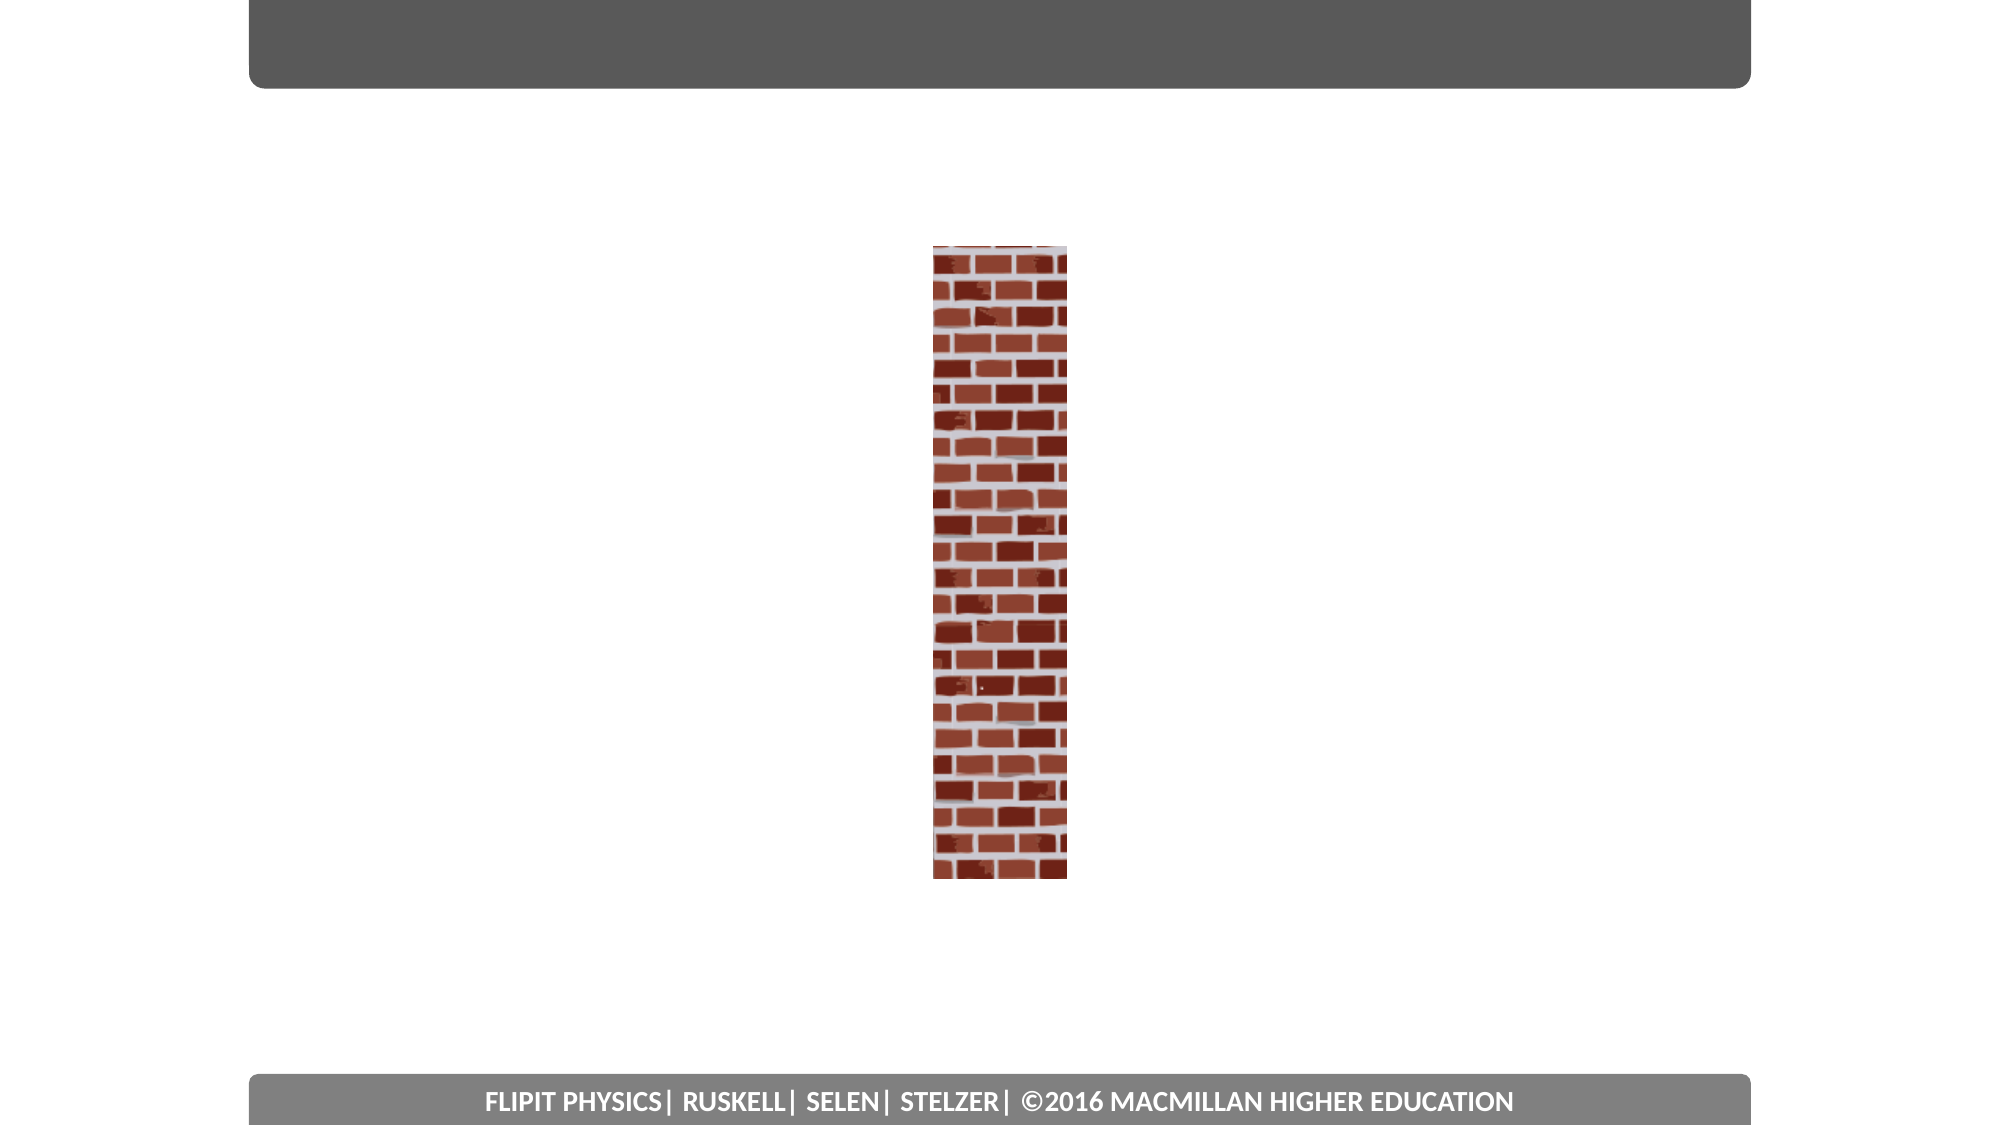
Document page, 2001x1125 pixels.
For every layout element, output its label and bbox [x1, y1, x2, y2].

picture [933, 245, 1067, 879]
text_box [248, 0, 1752, 89]
text_box [249, 1074, 1750, 1125]
